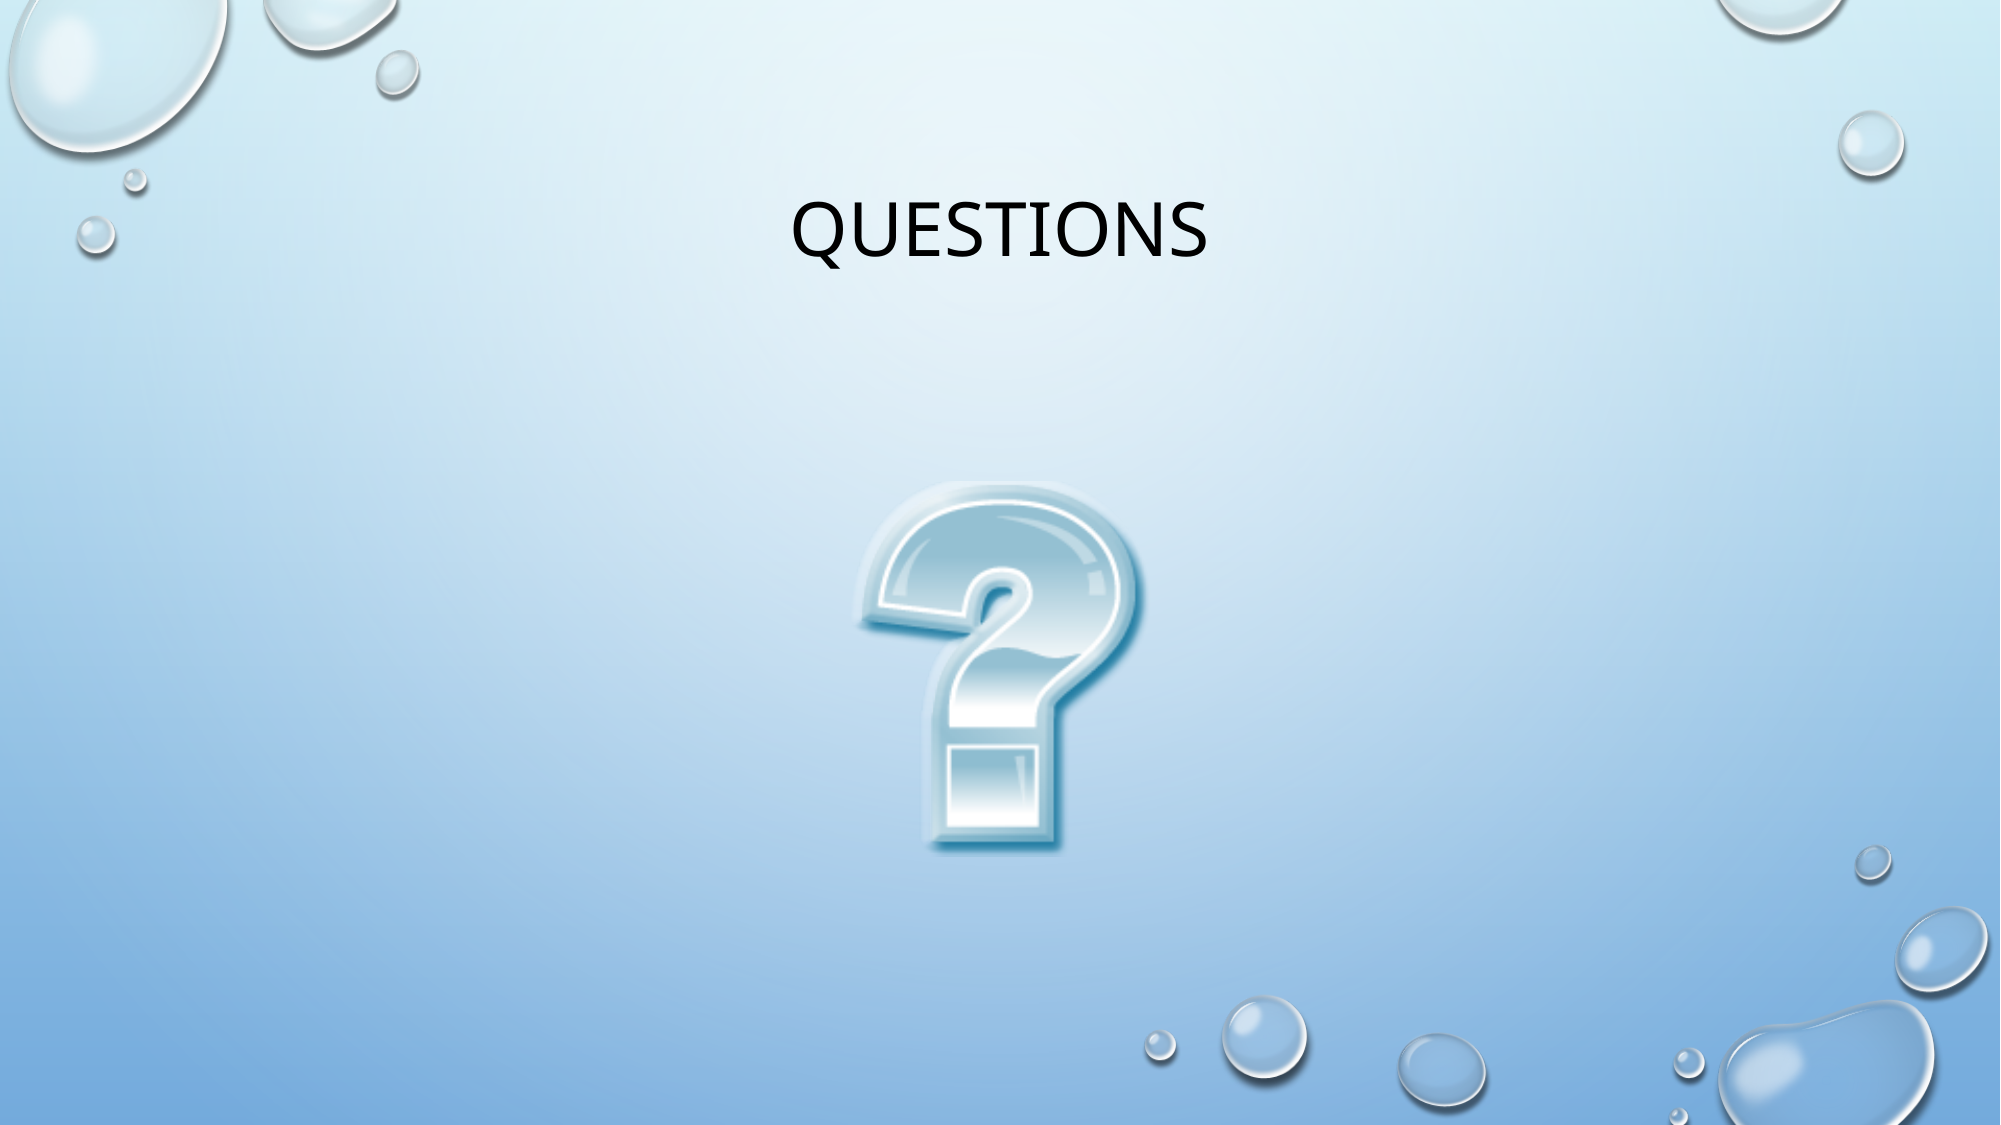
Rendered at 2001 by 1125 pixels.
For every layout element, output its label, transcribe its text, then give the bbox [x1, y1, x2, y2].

title Questions [149, 101, 1851, 364]
picture [0, 0, 2000, 1125]
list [812, 481, 1188, 857]
